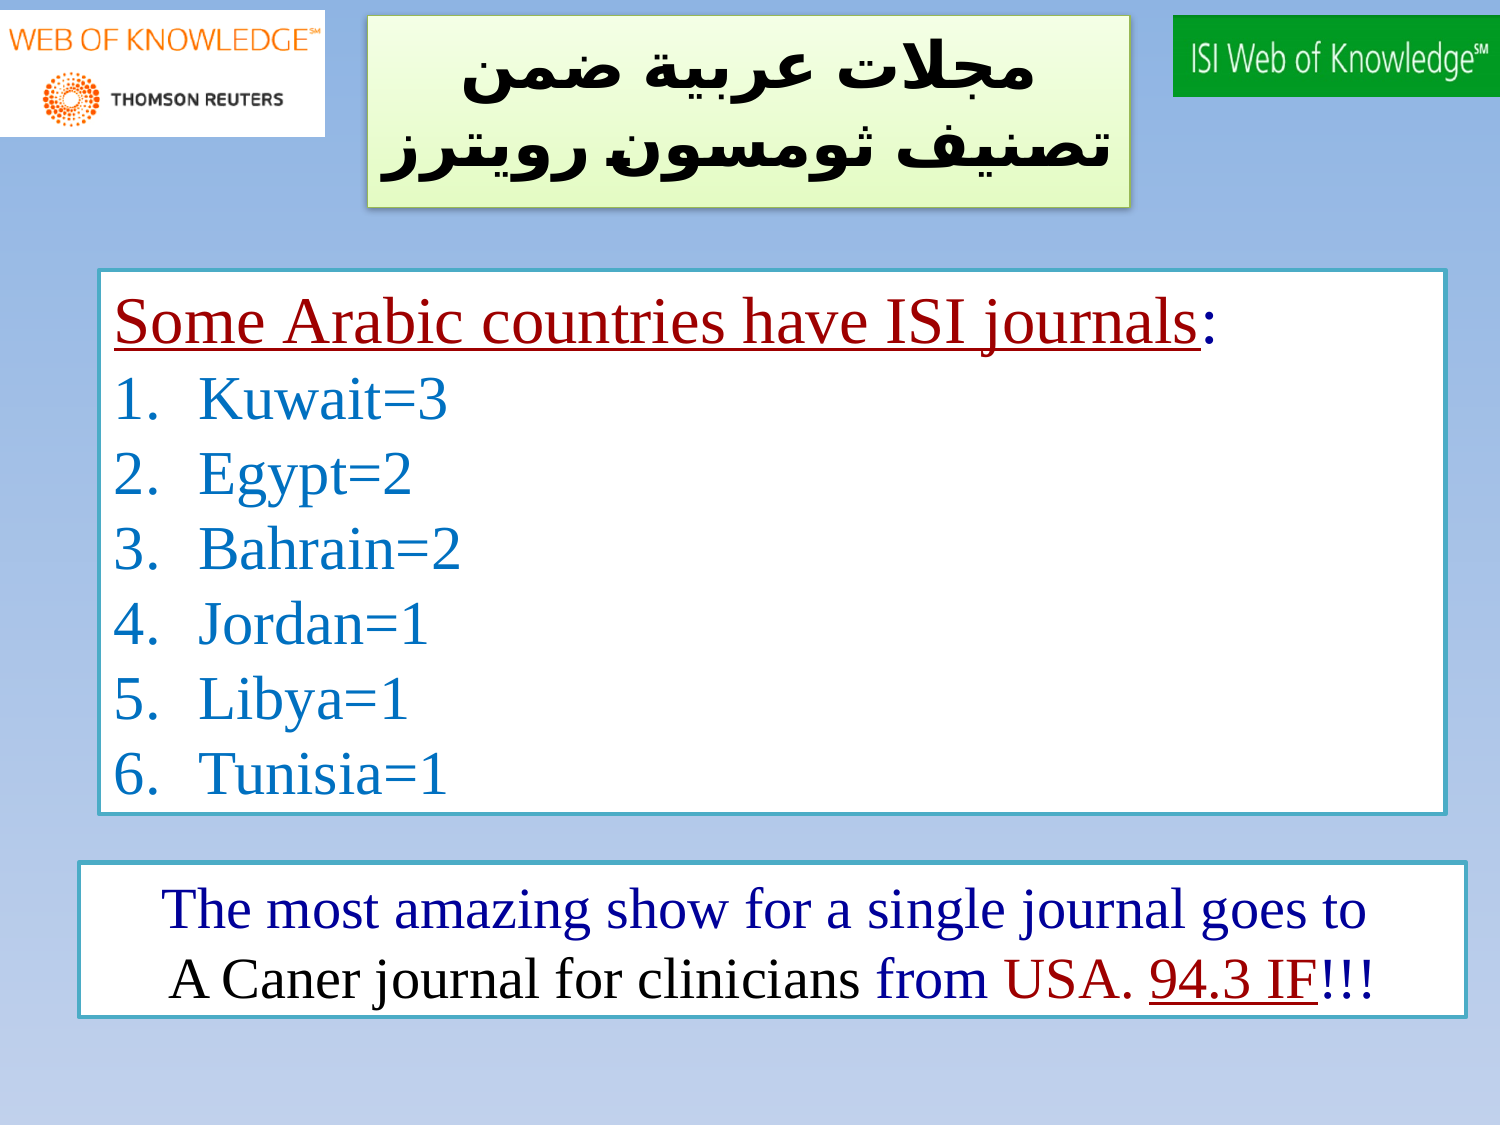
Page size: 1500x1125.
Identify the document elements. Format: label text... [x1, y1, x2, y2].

text_box The most amazing show for a single journal goes to A Caner journal for clinicians from USA. 94.3 IF!!! [77, 860, 1468, 1019]
text_box مجلات عربية ضمن تصنيف ثومسون رويترز [367, 15, 1131, 208]
picture [0, 10, 326, 138]
text_box Some Arabic countries have ISI journals: Kuwait=3 Egypt=2 Bahrain=2 Jordan=1 Libya=1 Tunisia=1 [97, 268, 1448, 816]
picture [1172, 15, 1500, 98]
